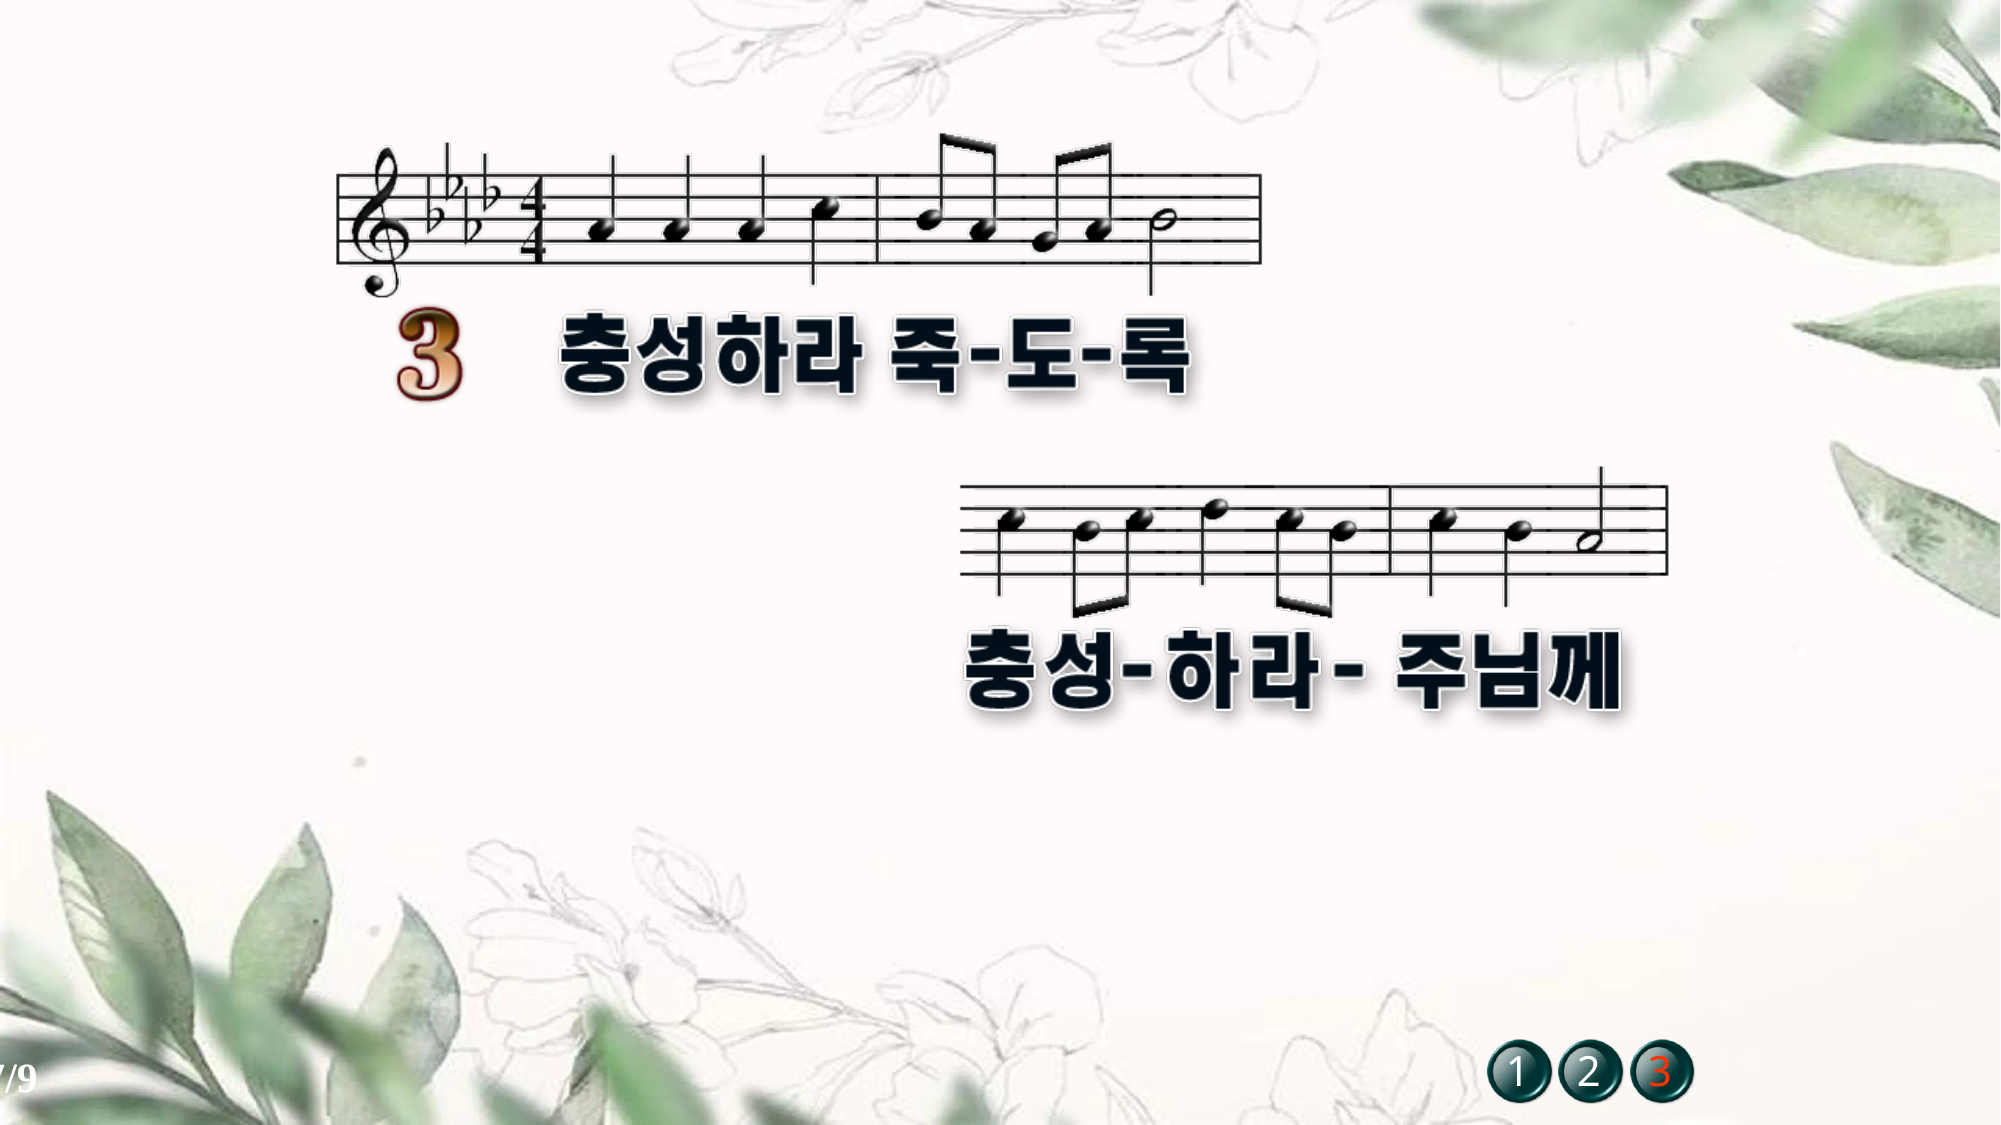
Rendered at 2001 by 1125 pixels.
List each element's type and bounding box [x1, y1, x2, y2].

text_box [1627, 1035, 1697, 1106]
picture [0, 0, 2001, 1125]
text_box [1555, 1035, 1626, 1106]
text_box [1484, 1035, 1555, 1106]
